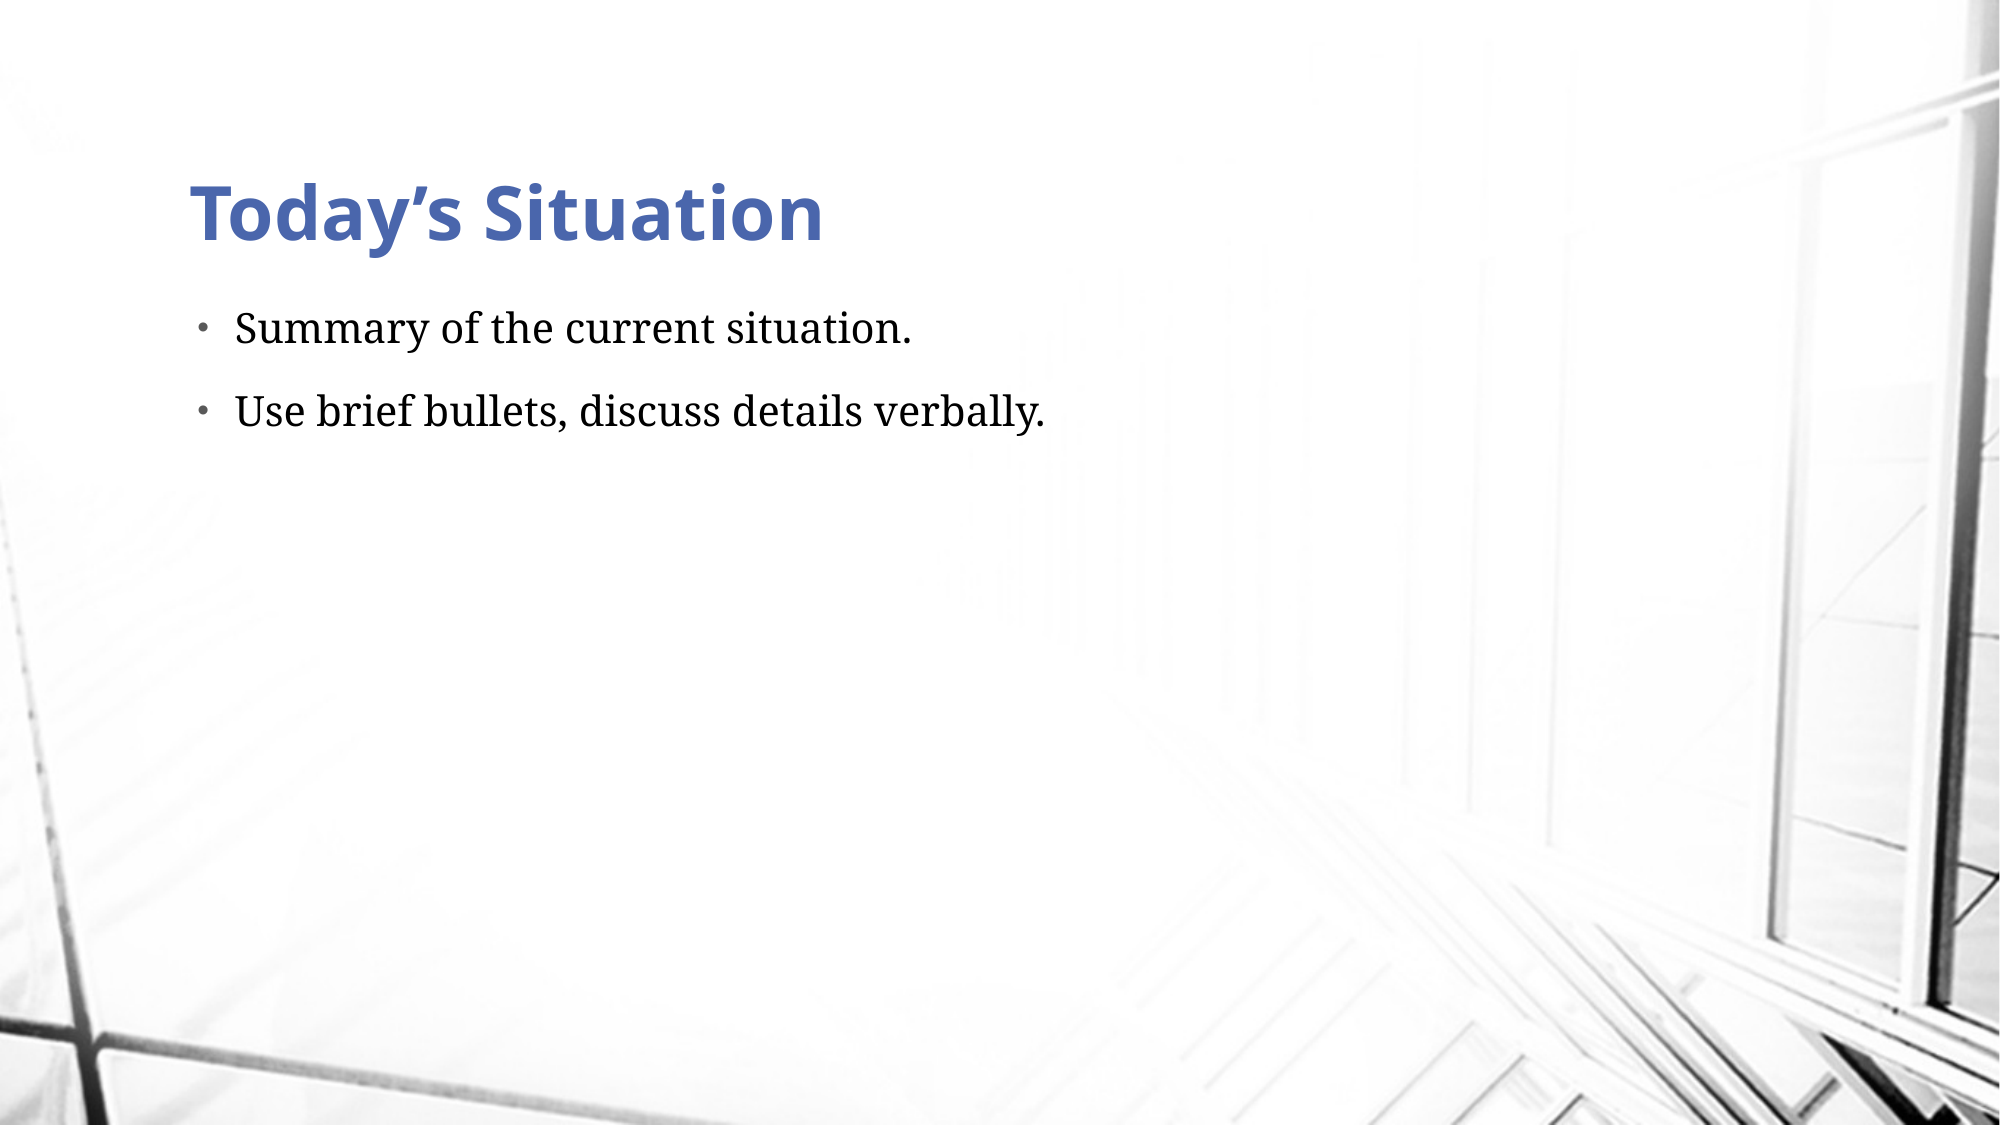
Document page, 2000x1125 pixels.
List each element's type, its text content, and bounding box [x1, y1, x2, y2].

list Summary of the current situation. Use brief bullets, discuss details verbally. [174, 299, 1600, 988]
title Today’s Situation [174, 87, 1600, 263]
picture [0, 0, 2000, 1125]
